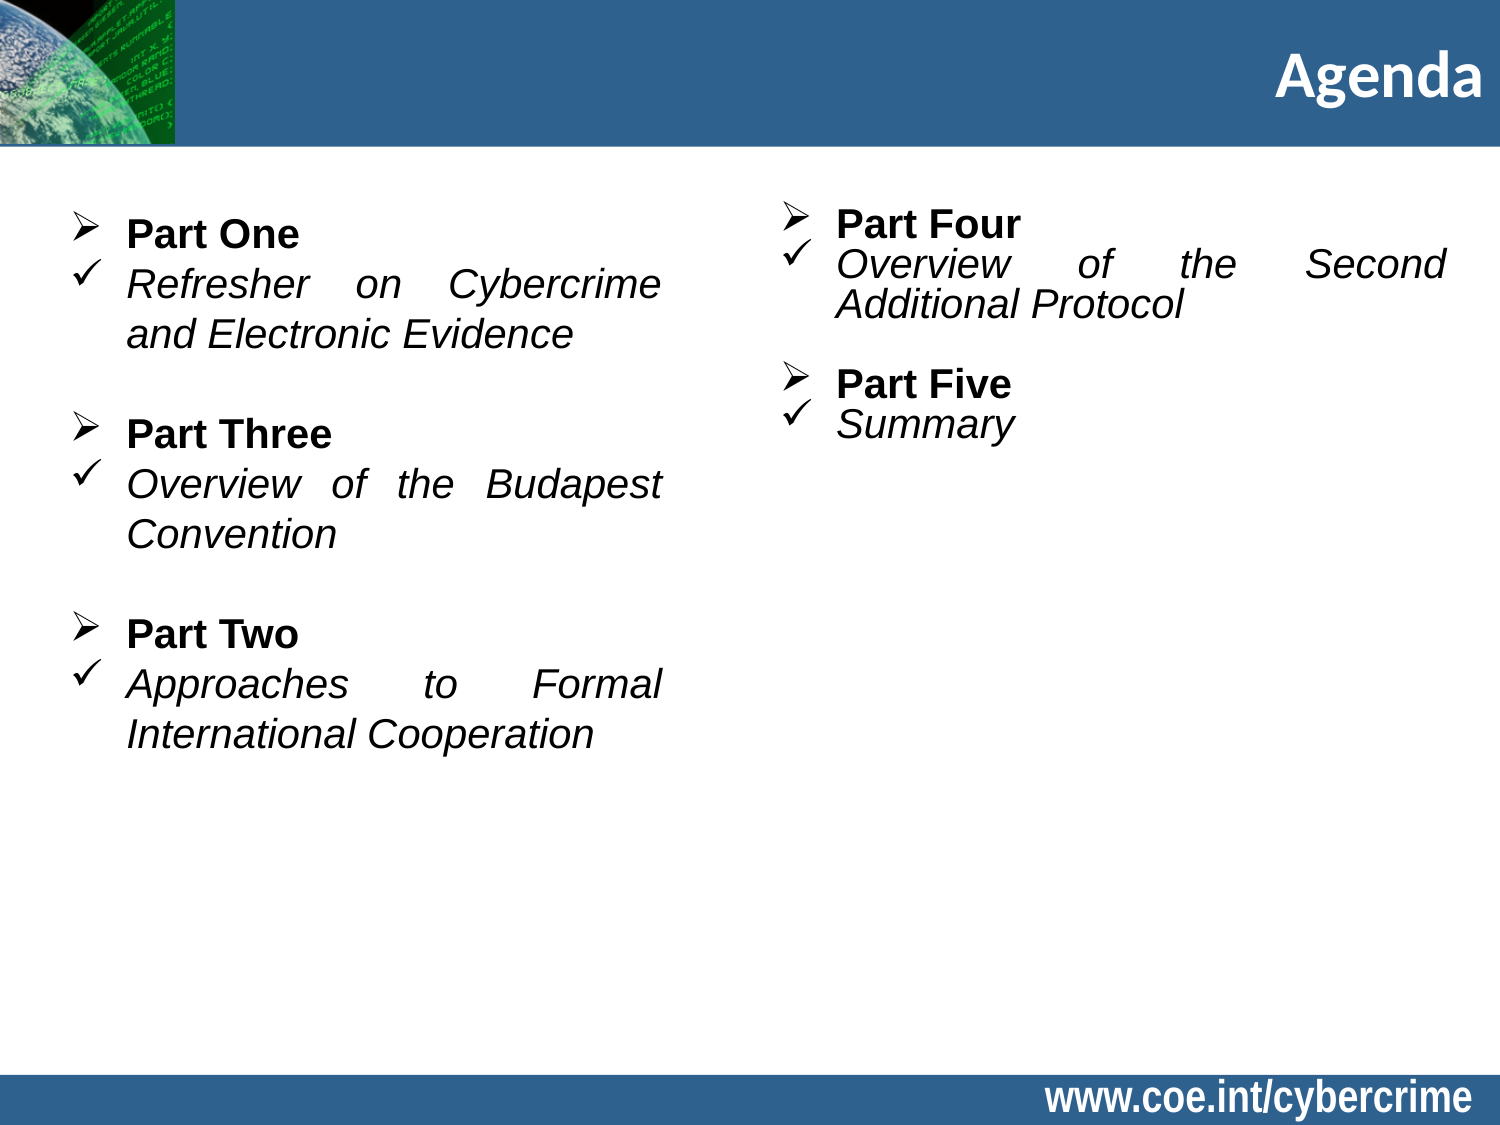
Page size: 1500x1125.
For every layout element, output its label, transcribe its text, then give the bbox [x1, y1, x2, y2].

text_box Part One Refresher on Cybercrime and Electronic Evidence Part Three Overview of the Budapest Convention Part Two Approaches to Formal International Cooperation [55, 199, 678, 814]
text_box www.coe.int/cybercrime [1030, 1059, 1500, 1125]
text_box Agenda [177, 0, 1500, 149]
picture [0, 0, 175, 144]
text_box [0, 1073, 1030, 1125]
text_box Part Four Overview of the Second Additional Protocol Part Five Summary [765, 199, 1462, 454]
